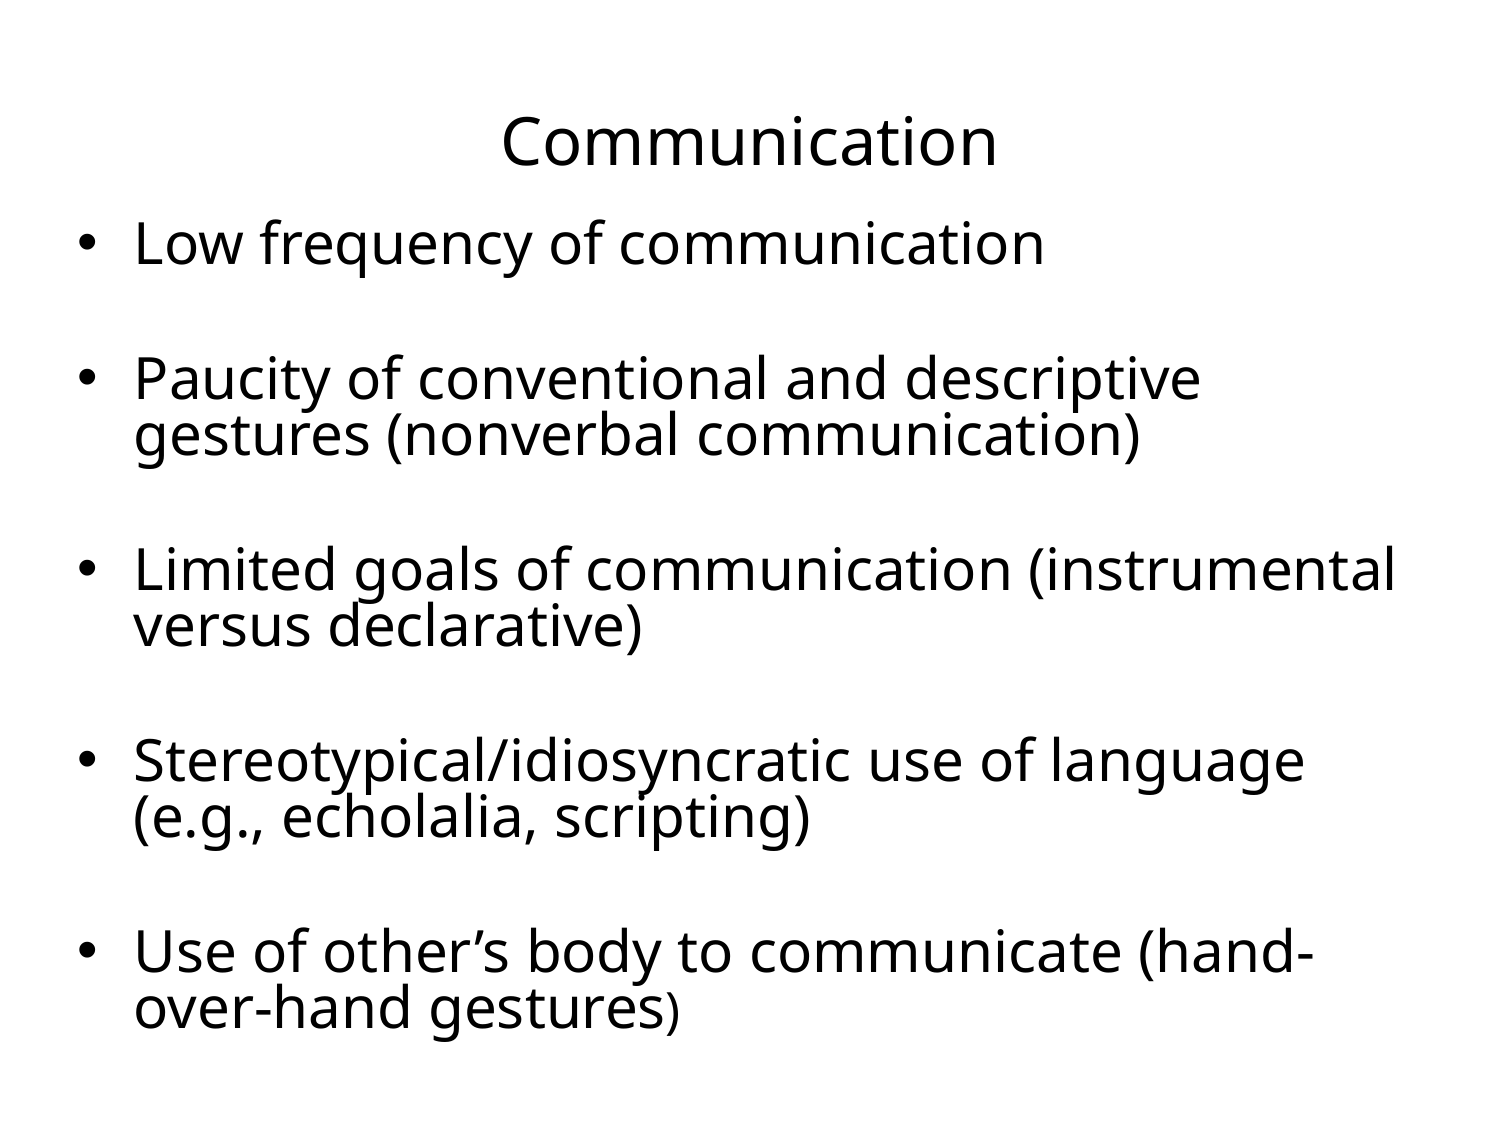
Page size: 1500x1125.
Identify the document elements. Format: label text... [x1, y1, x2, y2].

title Communication [75, 45, 1425, 212]
list Low frequency of communication Paucity of conventional and descriptive gestures (nonverbal communication) Limited goals of communication (instrumental versus declarative) Stereotypical/idiosyncratic use of language (e.g., echolalia, scripting) Use of other’s body to communicate (hand-over-hand gestures) [62, 212, 1425, 1125]
